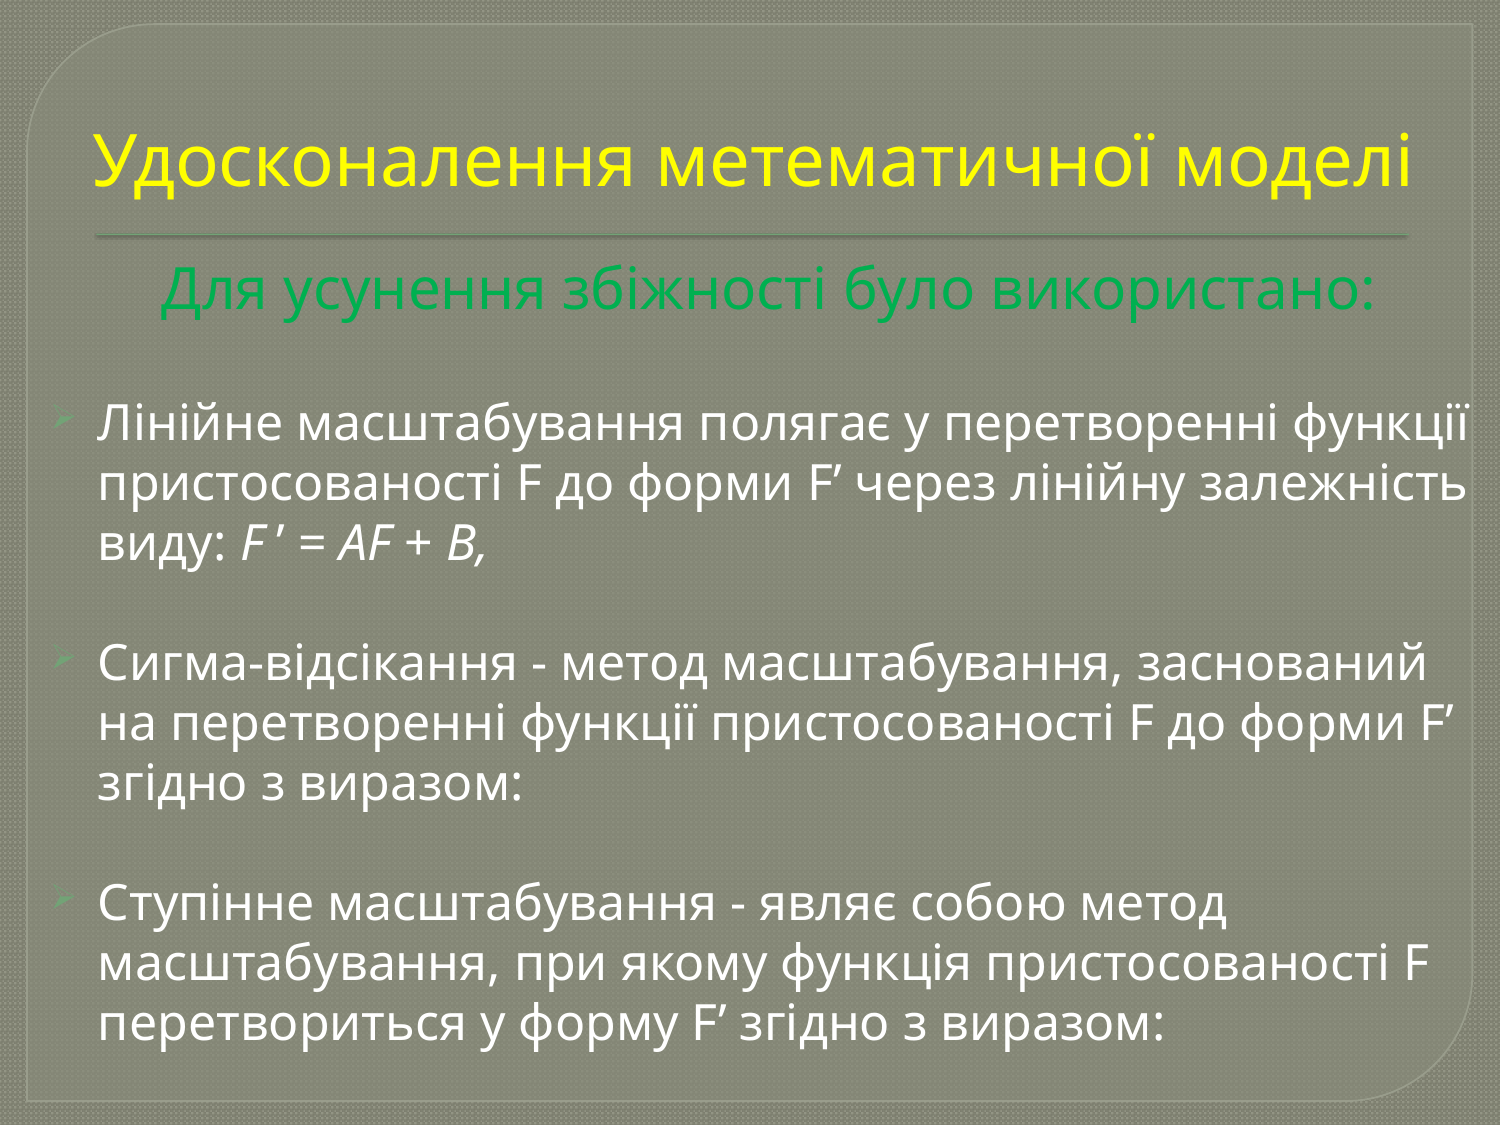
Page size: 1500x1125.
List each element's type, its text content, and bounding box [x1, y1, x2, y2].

title Удосконалення метематичної моделі [0, 54, 1500, 209]
